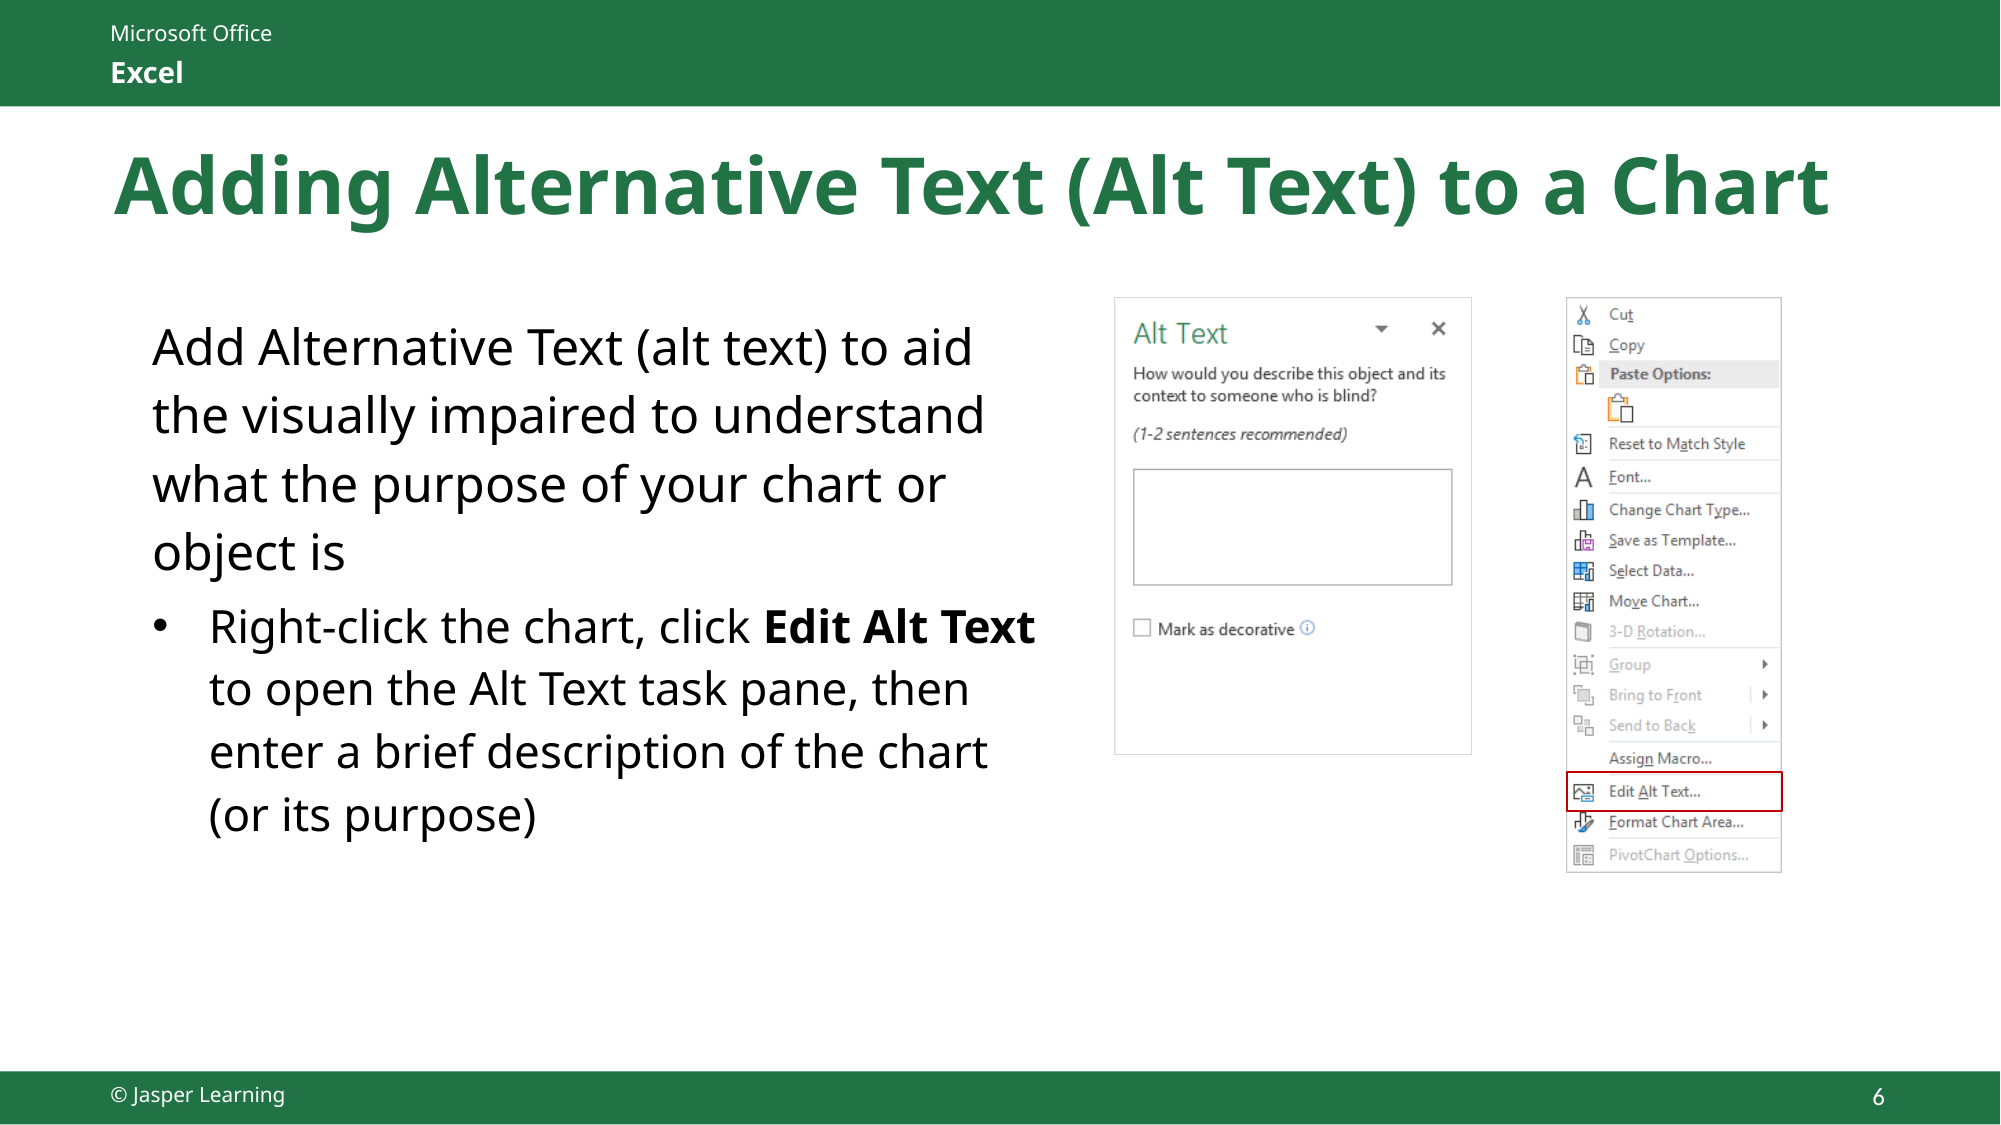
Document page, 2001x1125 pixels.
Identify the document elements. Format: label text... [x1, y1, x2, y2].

slide_number 6 [1433, 1065, 1900, 1125]
picture [1114, 297, 1472, 755]
list Add Alternative Text (alt text) to aid the visually impaired to understand what the purpose of your chart or object is Right-click the chart, click Edit Alt Text to open the Alt Text task pane, then enter a brief description of the chart (or its purpose) [137, 299, 1069, 1014]
footer © Jasper Learning [95, 1065, 729, 1125]
title Adding Alternative Text (Alt Text) to a Chart [99, 118, 1866, 248]
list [1566, 297, 1783, 873]
